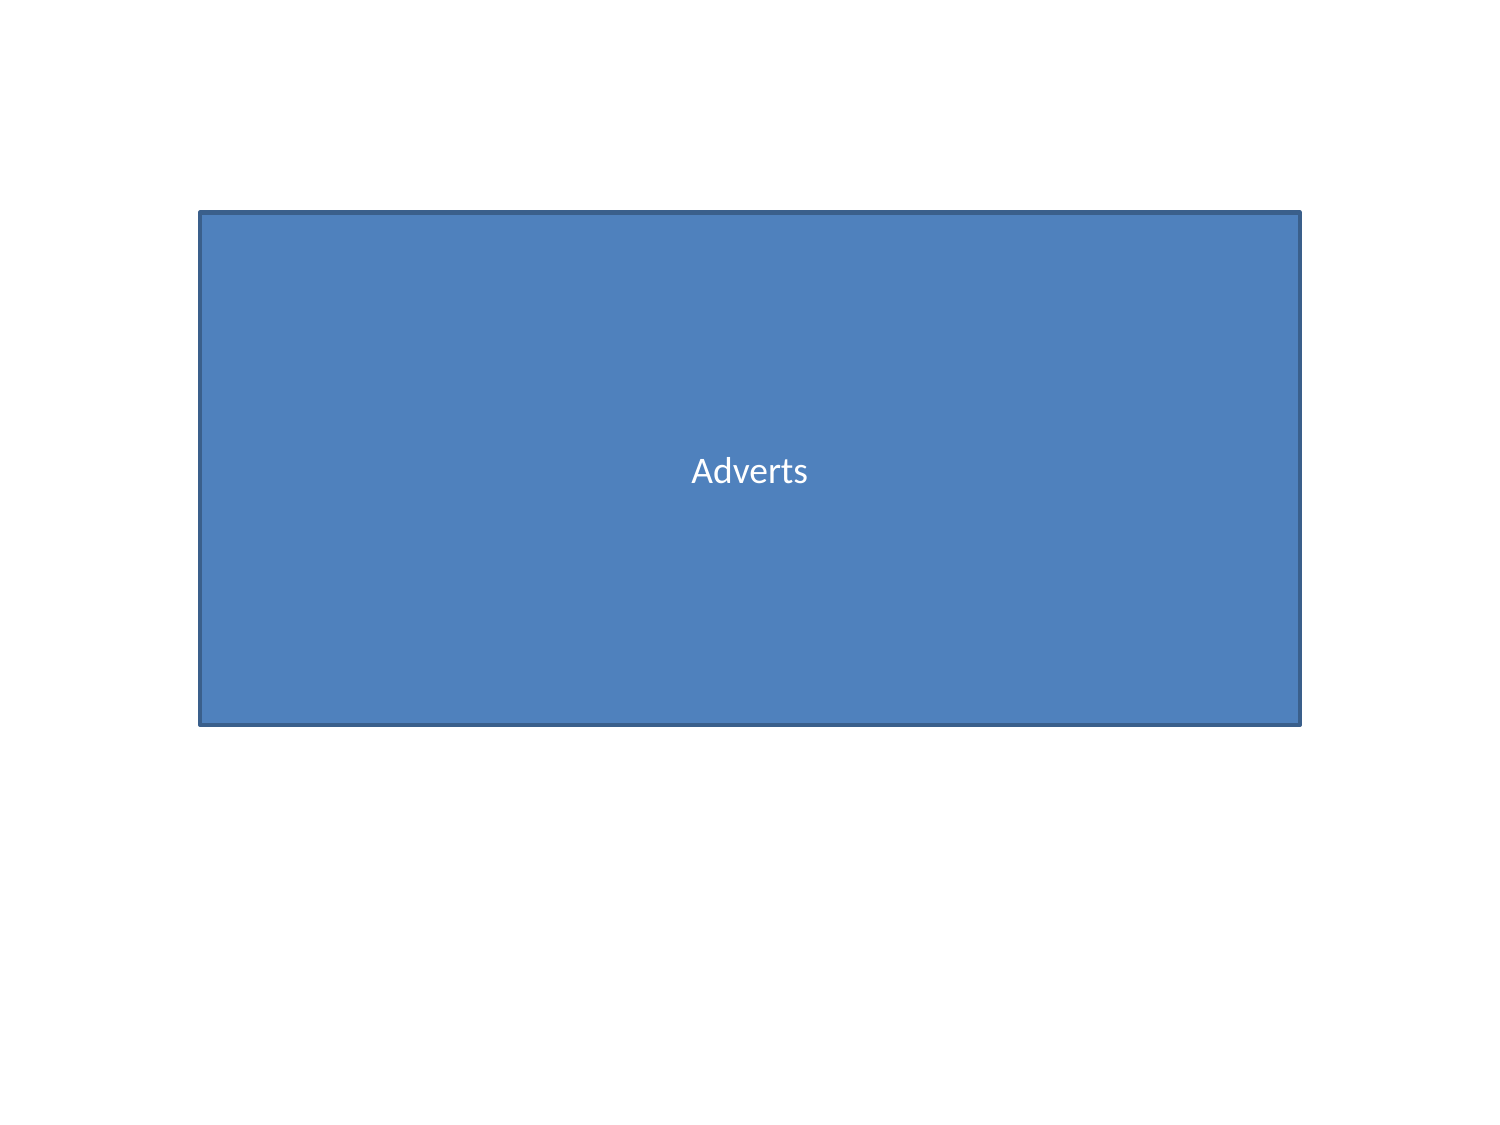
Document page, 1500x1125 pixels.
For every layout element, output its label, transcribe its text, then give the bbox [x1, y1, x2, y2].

text_box Adverts [198, 210, 1302, 727]
